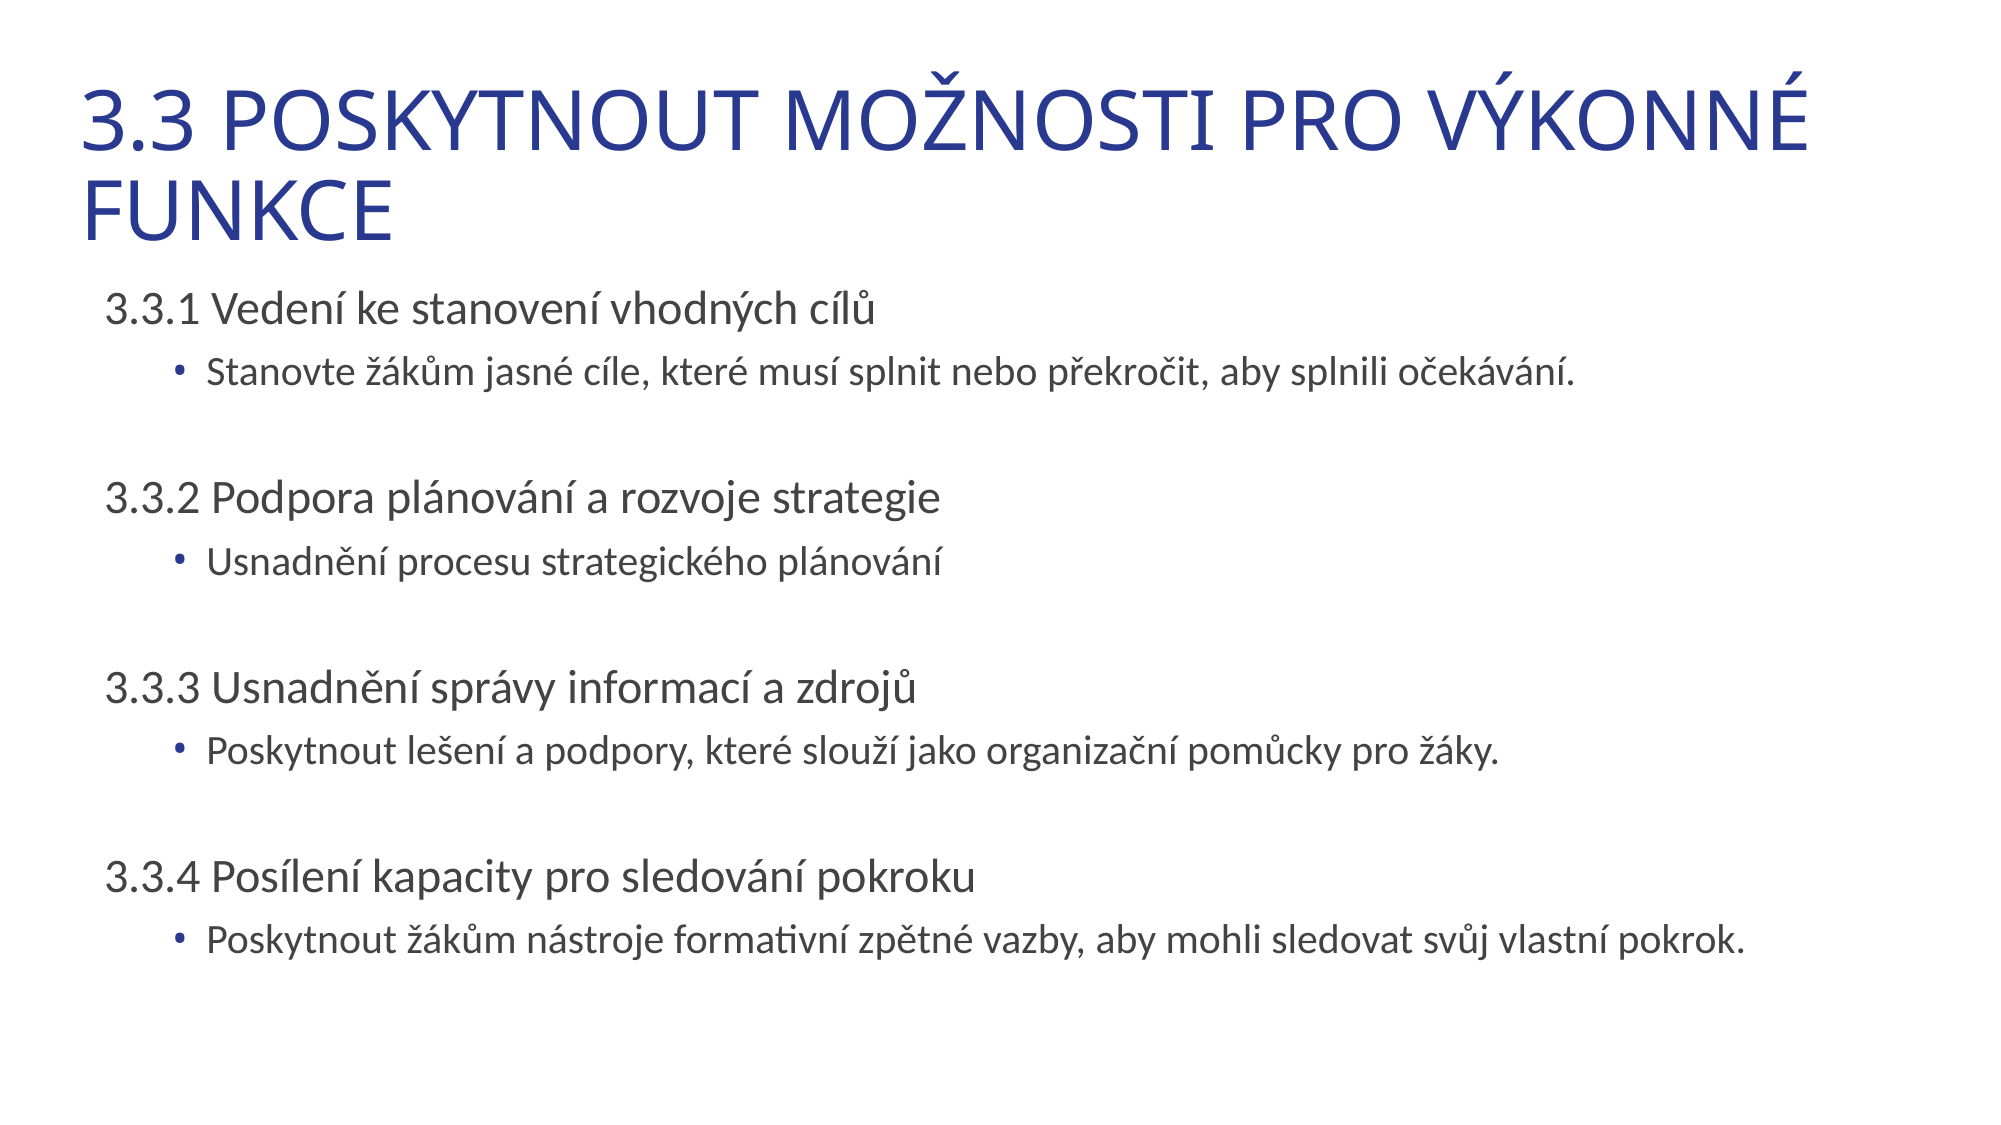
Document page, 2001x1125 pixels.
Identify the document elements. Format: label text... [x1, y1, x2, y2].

list 3.3.1 Vedení ke stanovení vhodných cílů Stanovte žákům jasné cíle, které musí splnit nebo překročit, aby splnili očekávání. 3.3.2 Podpora plánování a rozvoje strategie Usnadnění procesu strategického plánování 3.3.3 Usnadnění správy informací a zdrojů Poskytnout lešení a podpory, které slouží jako organizační pomůcky pro žáky. 3.3.4 Posílení kapacity pro sledování pokroku Poskytnout žákům nástroje formativní zpětné vazby, aby mohli sledovat svůj vlastní pokrok. [89, 257, 1958, 972]
title 3.3 POSKYTNOUT MOŽNOSTI PRO VÝKONNÉ FUNKCE [65, 59, 1981, 278]
